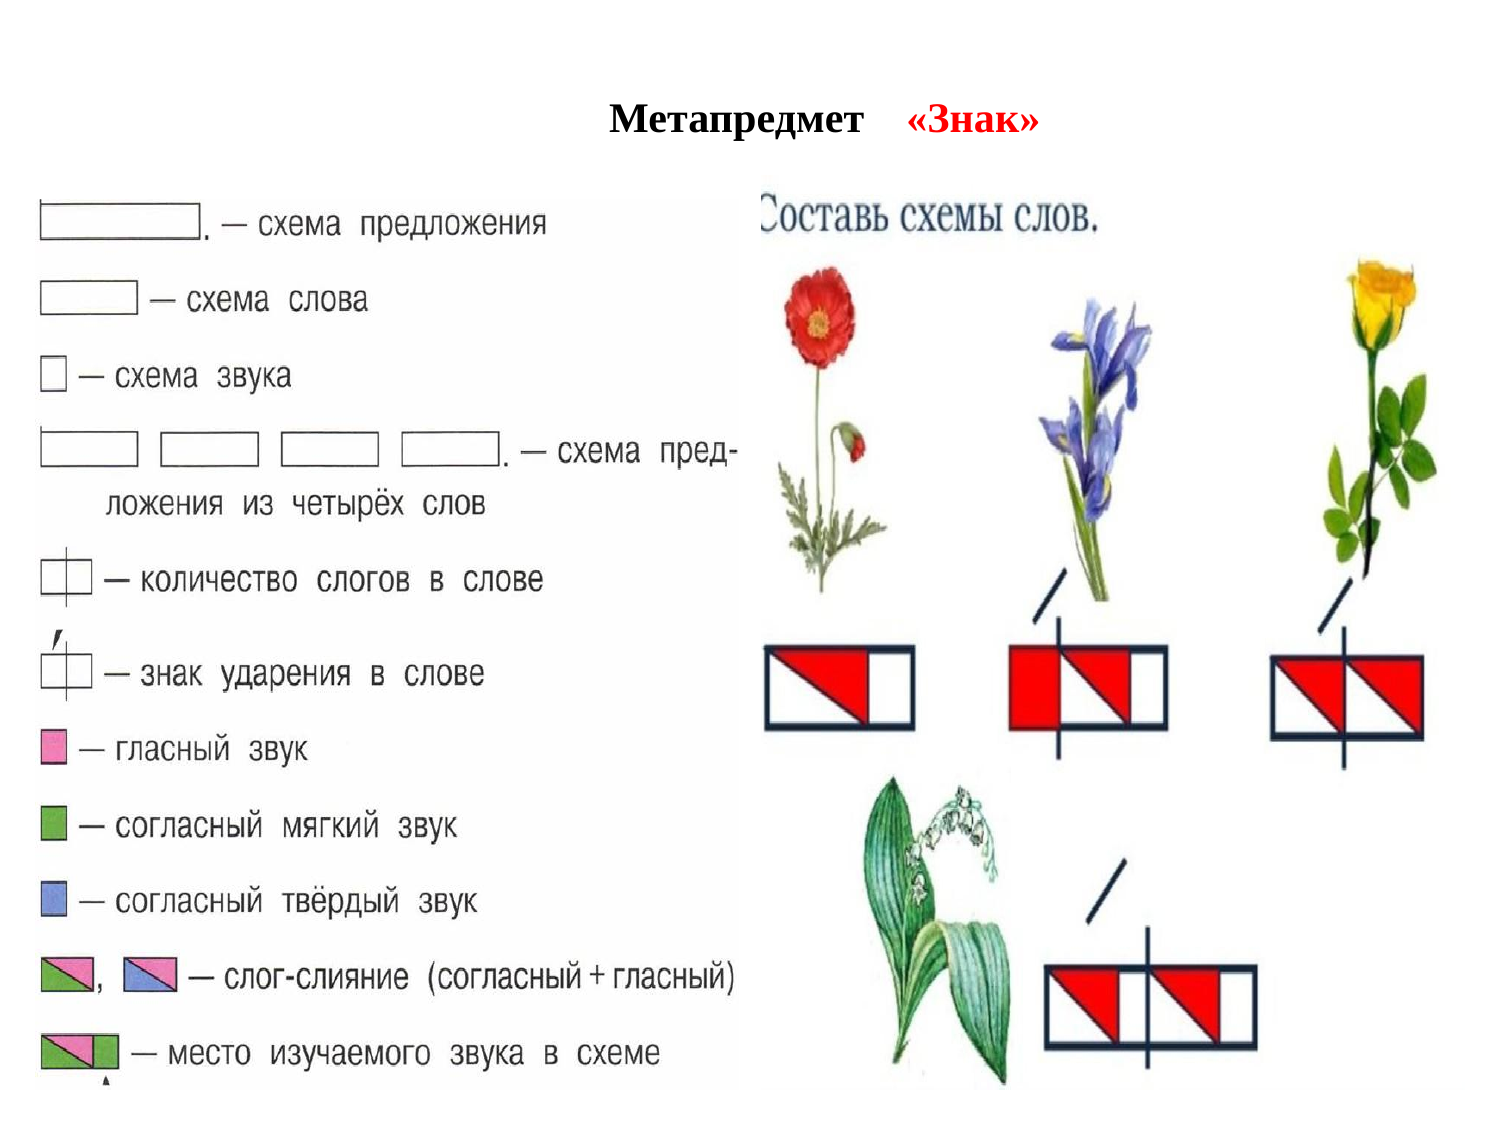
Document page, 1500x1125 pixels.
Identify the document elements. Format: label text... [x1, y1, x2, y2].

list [34, 198, 739, 1091]
picture [761, 175, 1465, 1091]
title Метапредмет «Знак» [150, 82, 1500, 200]
